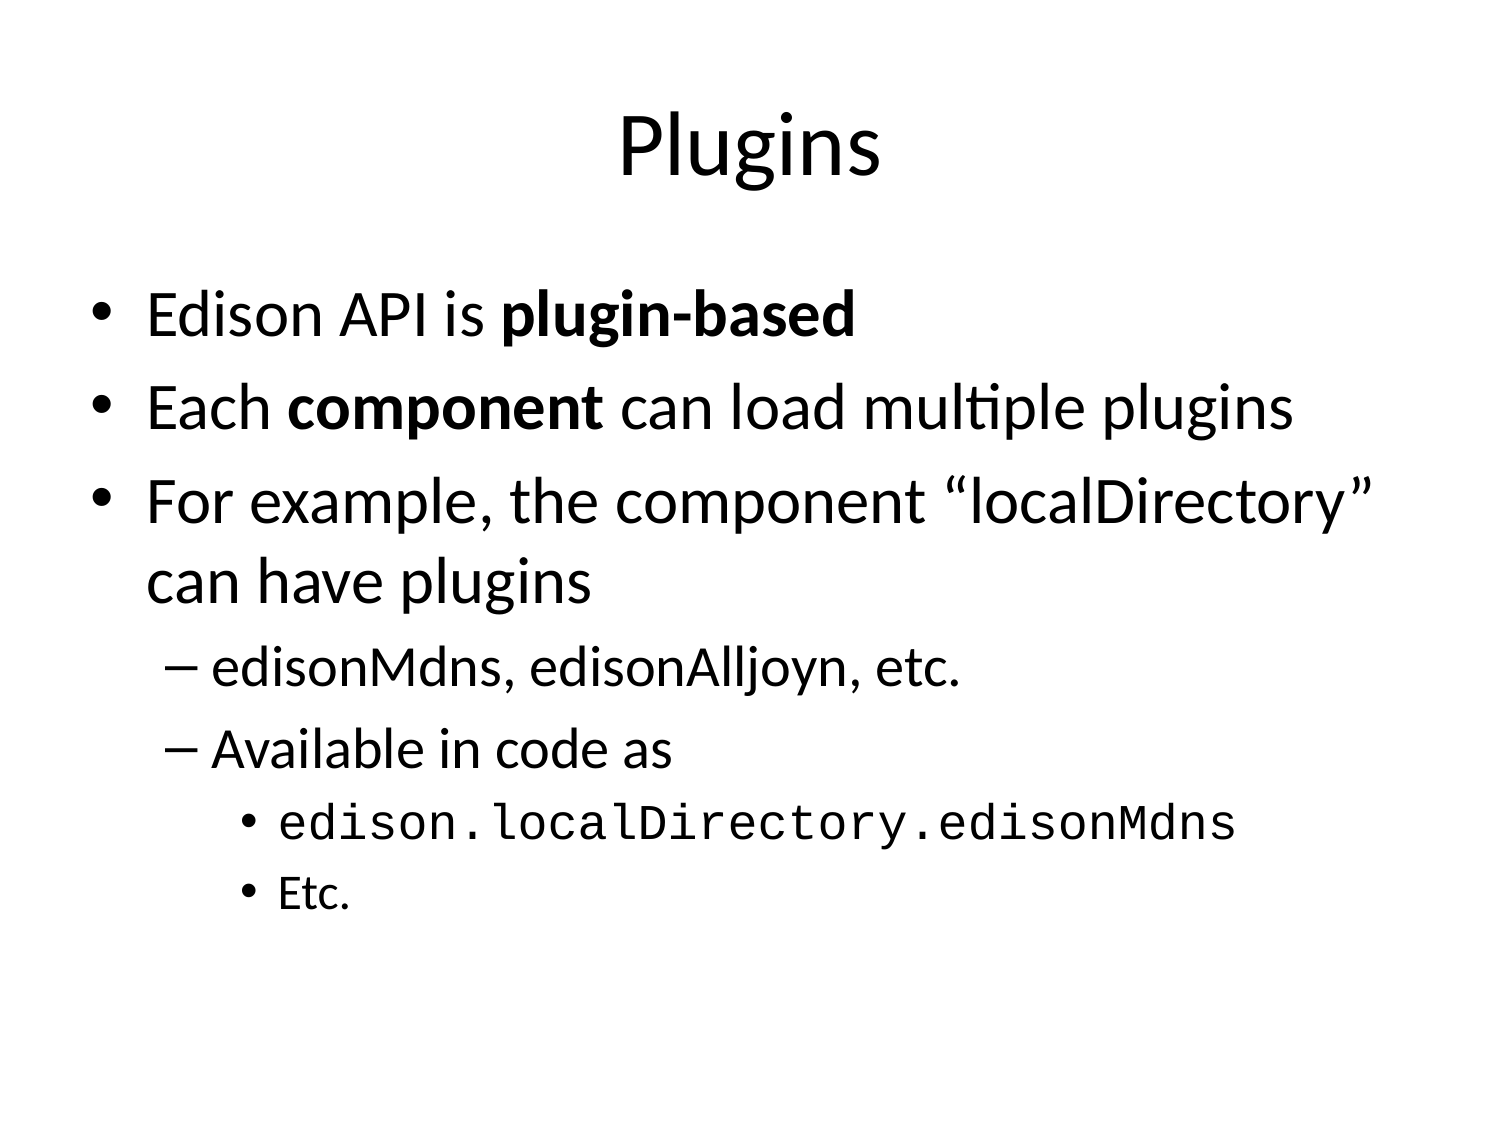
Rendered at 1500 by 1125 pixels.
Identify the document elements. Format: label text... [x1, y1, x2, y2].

title Plugins [75, 45, 1425, 233]
list Edison API is plugin-based Each component can load multiple plugins For example, the component “localDirectory” can have plugins edisonMdns, edisonAlljoyn, etc. Available in code as edison.localDirectory.edisonMdns Etc. [75, 262, 1425, 1005]
